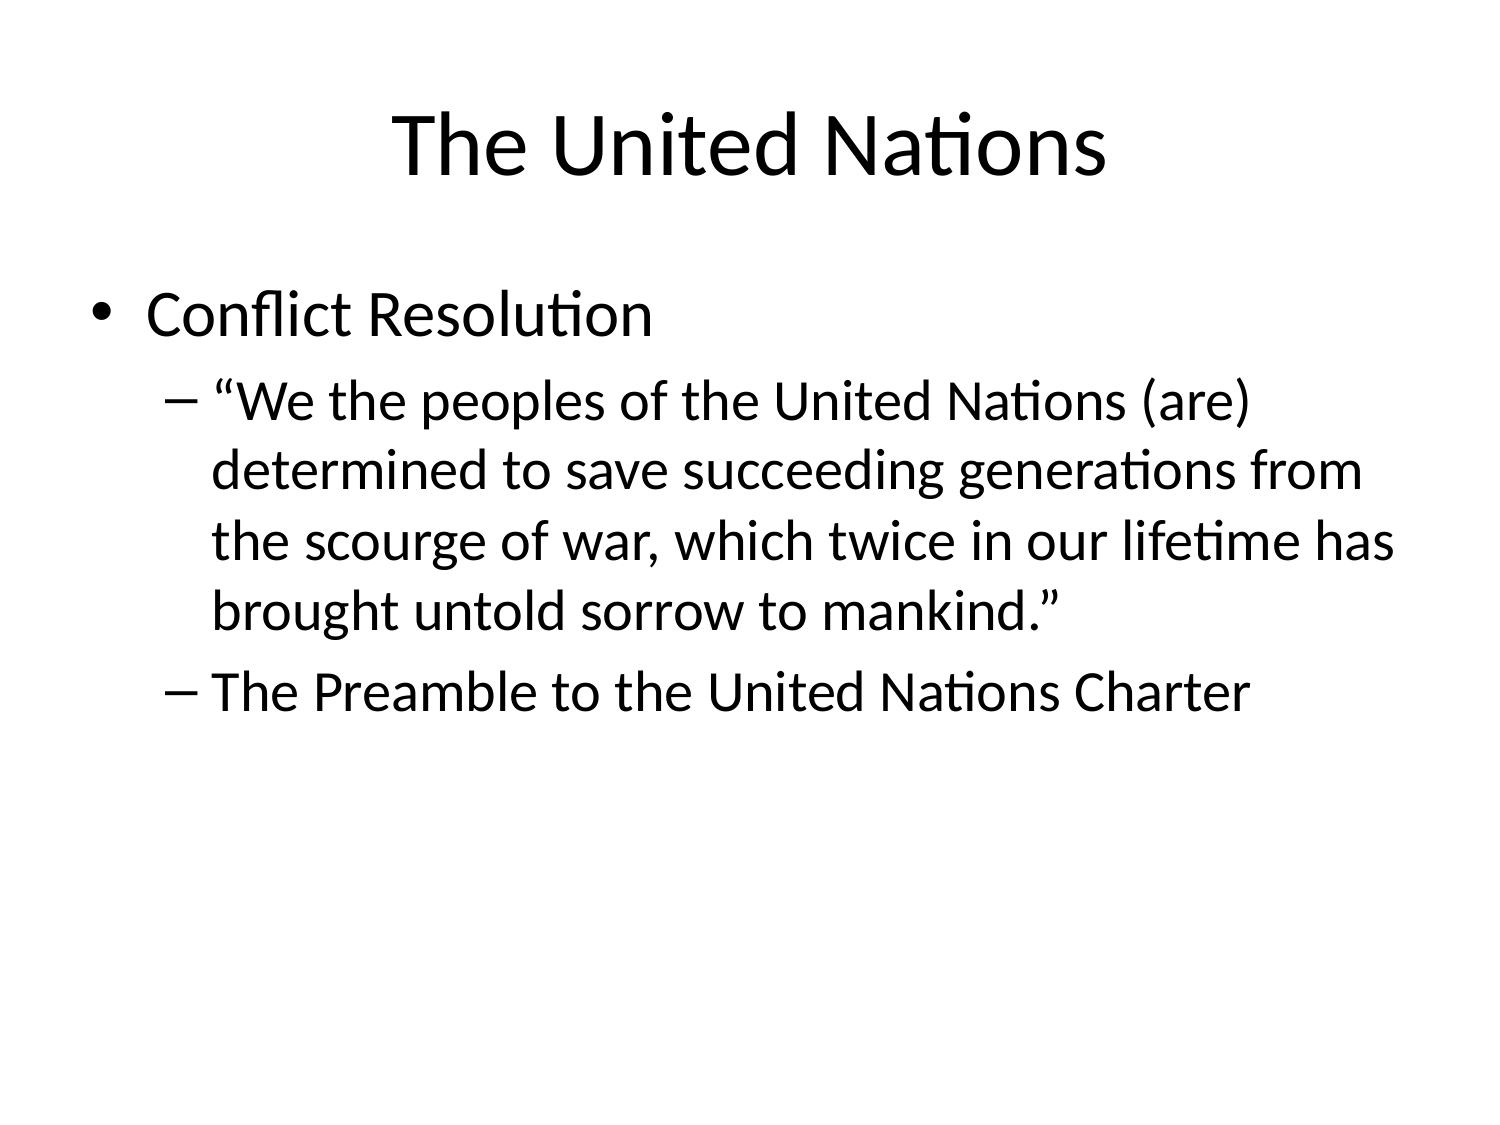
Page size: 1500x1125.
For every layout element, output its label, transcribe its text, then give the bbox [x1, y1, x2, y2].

list Conflict Resolution “We the peoples of the United Nations (are) determined to save succeeding generations from the scourge of war, which twice in our lifetime has brought untold sorrow to mankind.” The Preamble to the United Nations Charter [75, 262, 1425, 1005]
title The United Nations [75, 45, 1425, 233]
